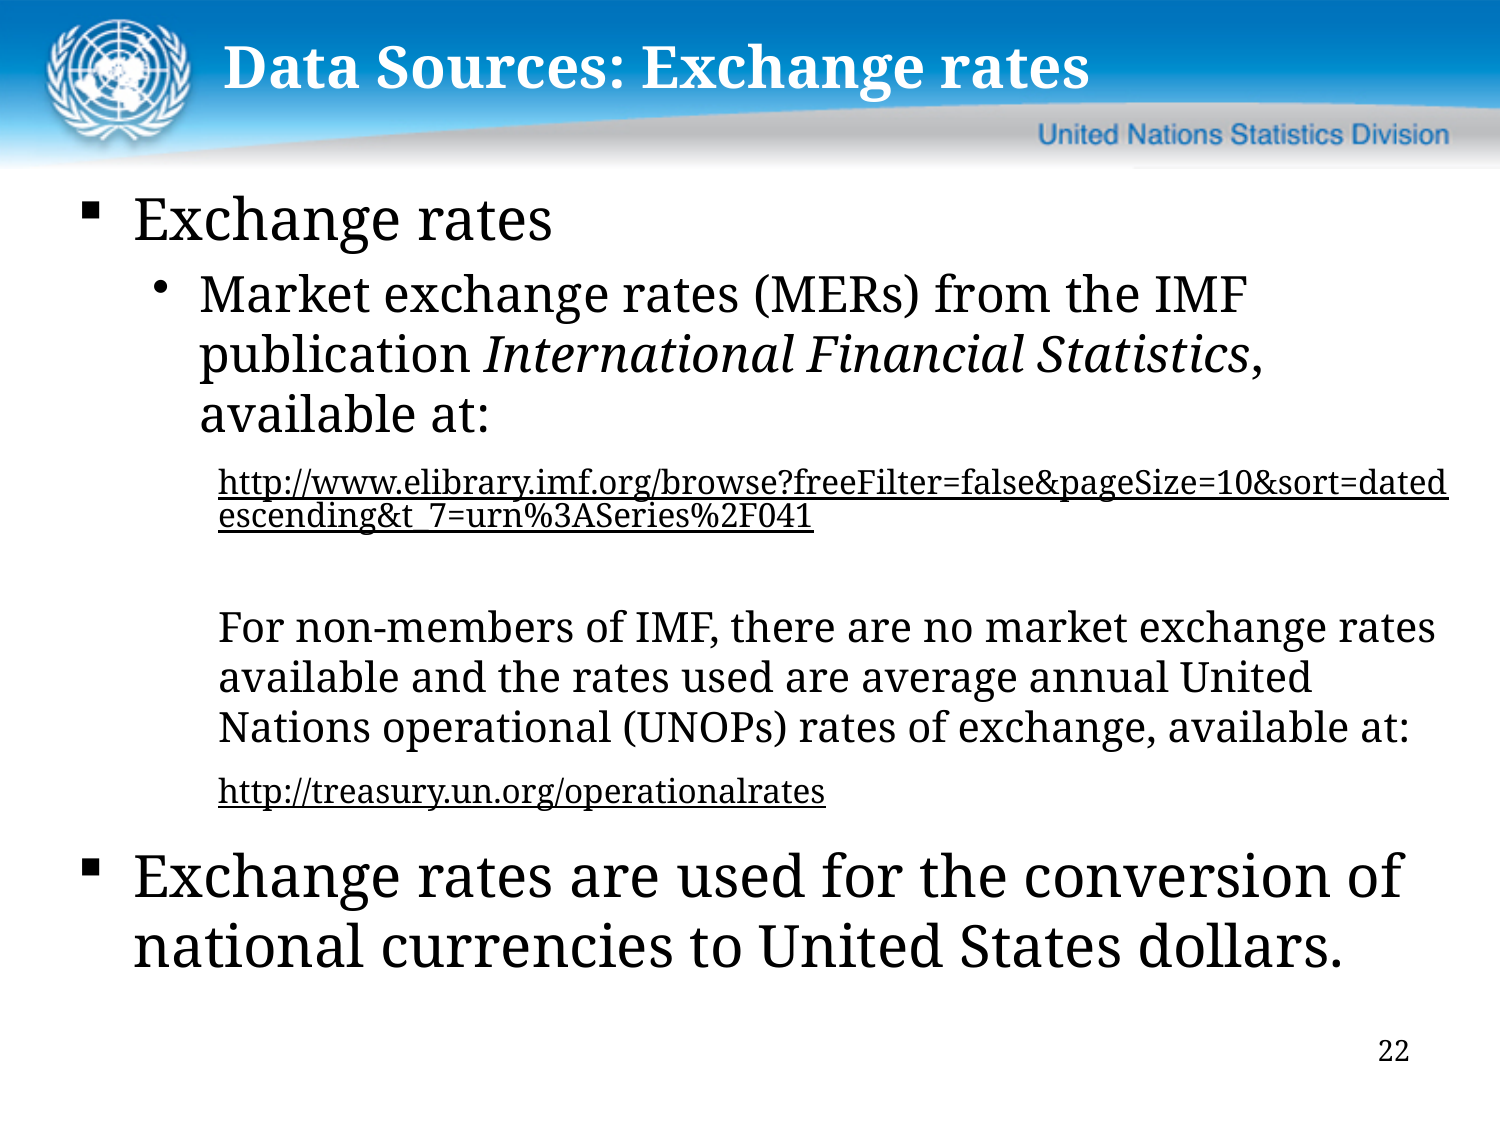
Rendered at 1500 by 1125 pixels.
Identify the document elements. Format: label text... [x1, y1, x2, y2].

picture [0, 0, 1500, 169]
text_box Data Sources: Exchange rates [208, 12, 1421, 118]
list Exchange rates Market exchange rates (MERs) from the IMF publication International Financial Statistics, available at: http://www.elibrary.imf.org/browse?freeFilter=false&pageSize=10&sort=datedescending&t_7=urn%3ASeries%2F041 For non-members of IMF, there are no market exchange rates available and the rates used are average annual United Nations operational (UNOPs) rates of exchange, available at: http://treasury.un.org/operationalrates Exchange rates are used for the conversion of national currencies to United States dollars. [62, 174, 1475, 1063]
slide_number 22 [1074, 1024, 1425, 1103]
